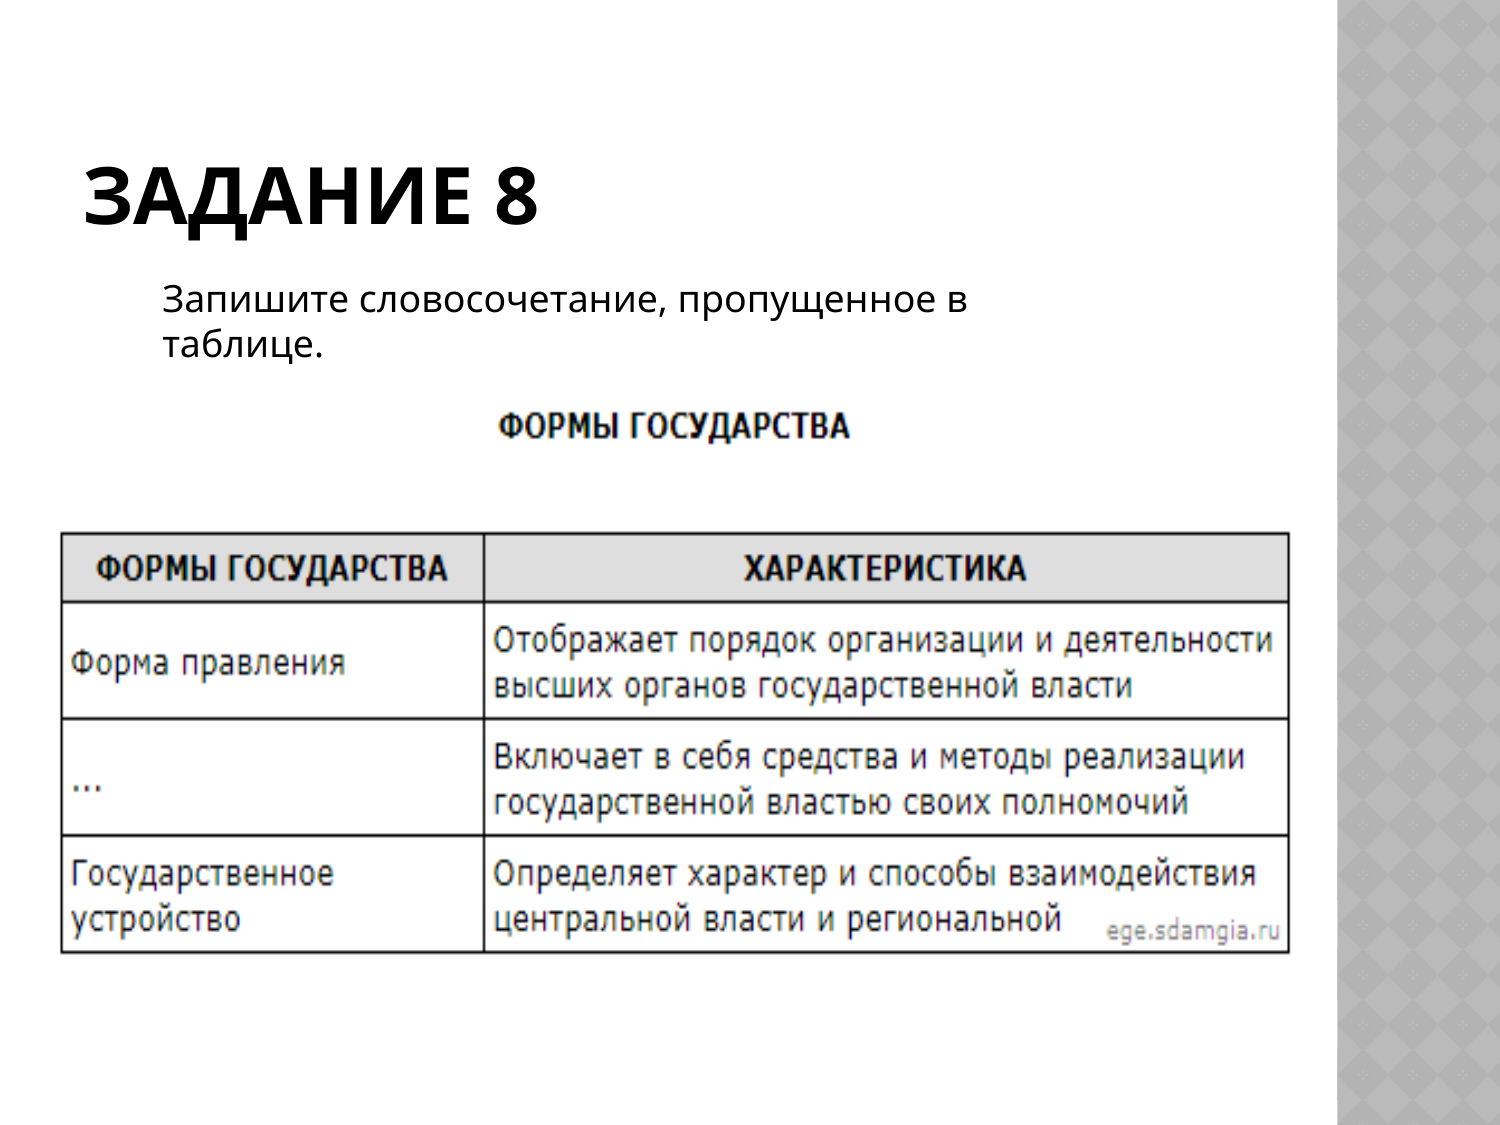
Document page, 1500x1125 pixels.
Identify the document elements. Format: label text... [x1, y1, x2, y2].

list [40, 384, 1306, 966]
text_box Запишите словосочетание, пропущенное в таблице. [147, 267, 1125, 372]
title Задание 8 [75, 52, 1263, 240]
